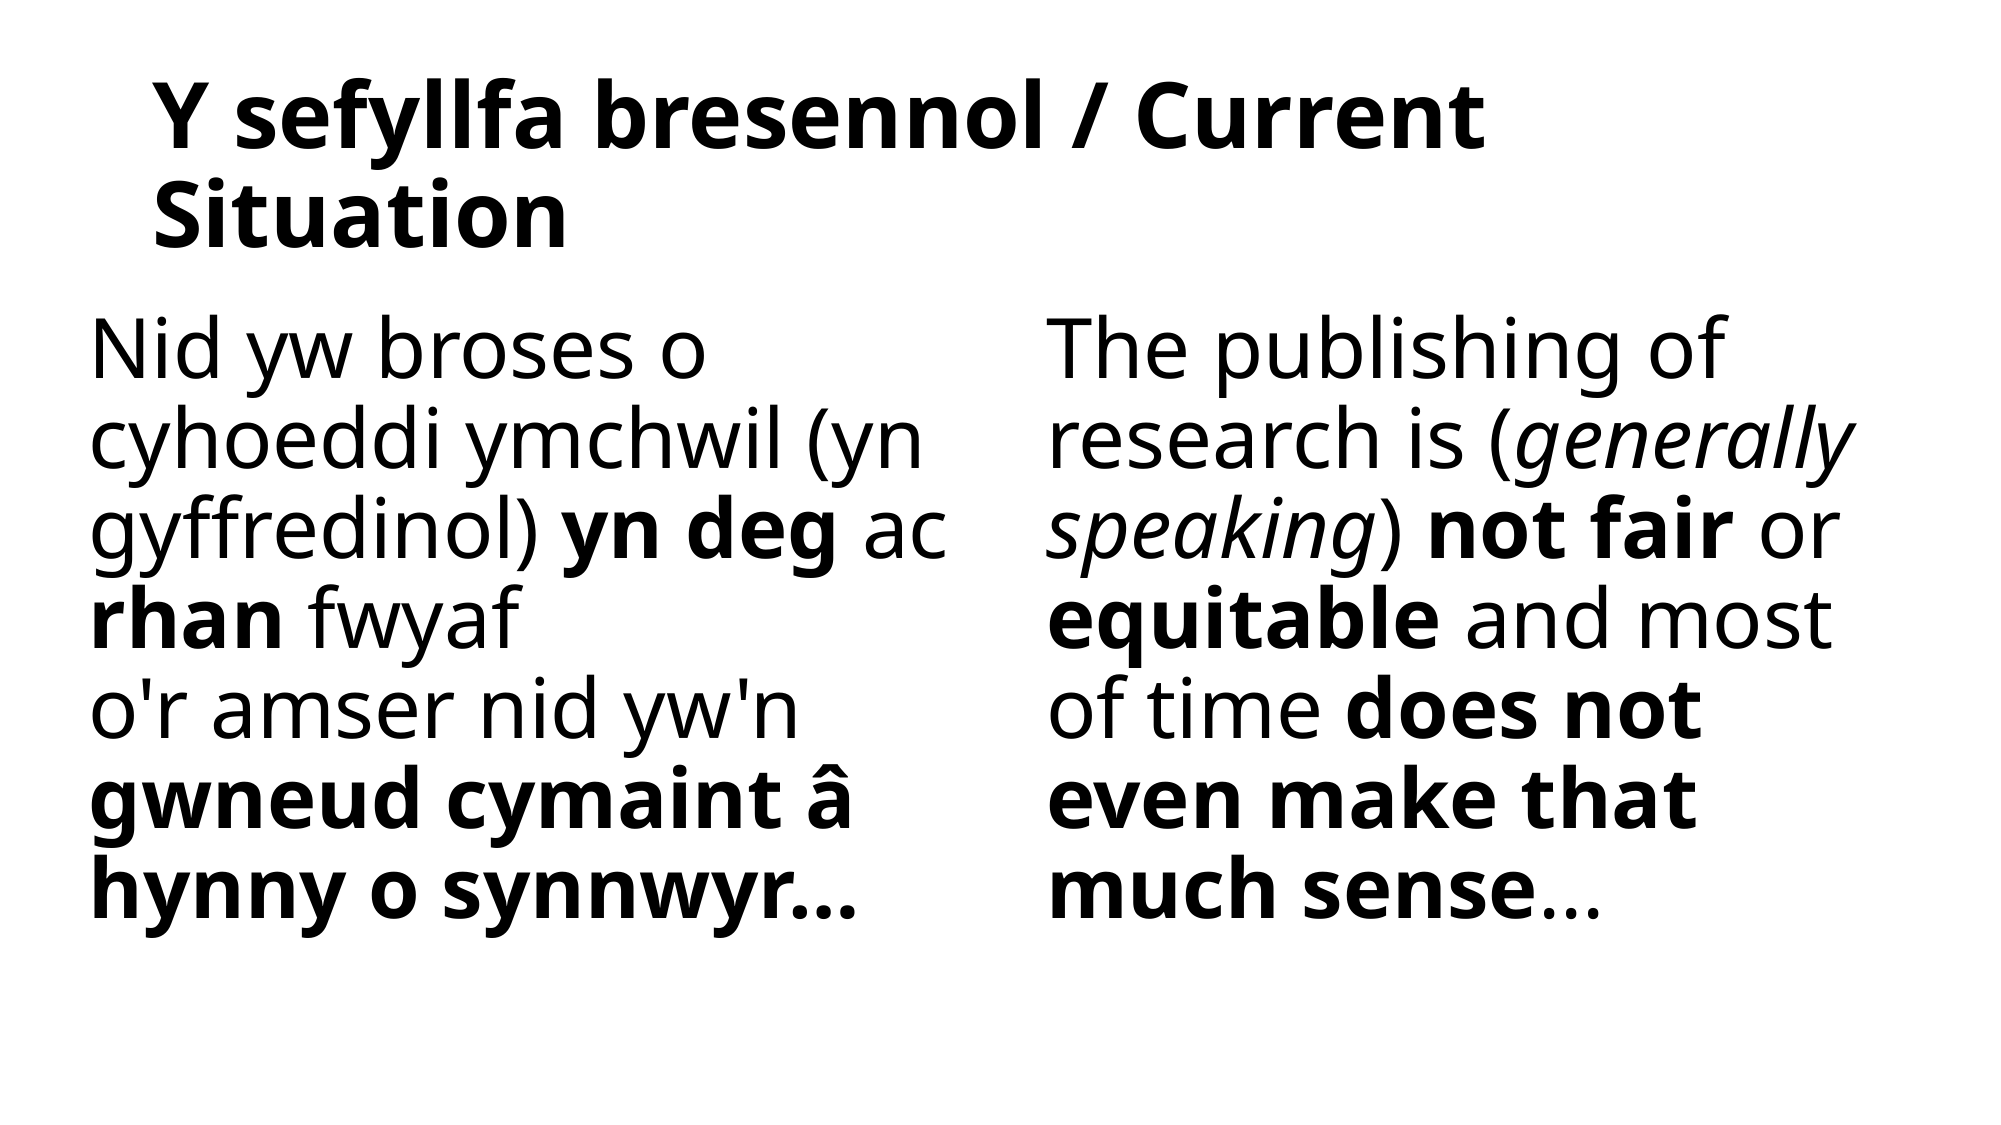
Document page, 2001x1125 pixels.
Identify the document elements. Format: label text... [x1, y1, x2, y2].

title Y sefyllfa bresennol / Current Situation [137, 59, 1863, 278]
text_box The publishing of research is (generally speaking) not fair or equitable and most of time does not even make that much sense... [1031, 299, 1946, 1014]
list Nid yw broses o cyhoeddi ymchwil (yn gyffredinol) yn deg ac rhan fwyaf o'r amser nid yw'n gwneud cymaint â hynny o synnwyr… [73, 299, 988, 1014]
